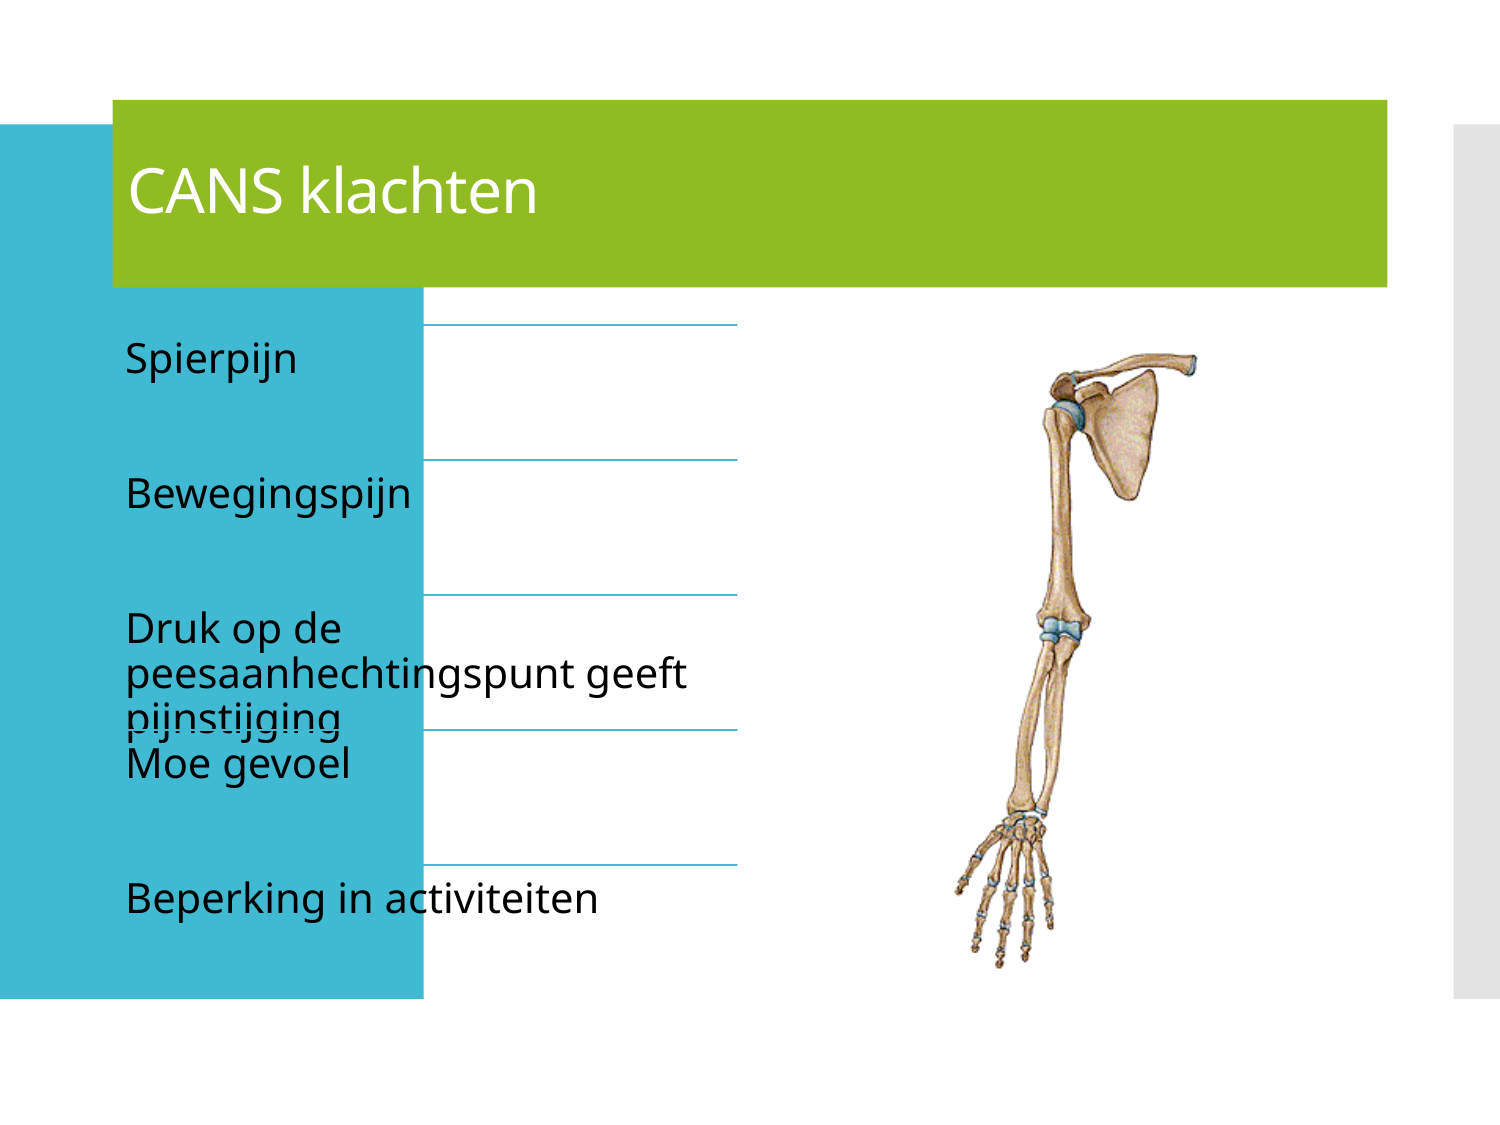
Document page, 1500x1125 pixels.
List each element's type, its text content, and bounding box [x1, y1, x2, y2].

text_box [762, 324, 1388, 1000]
title CANS klachten [112, 99, 1388, 288]
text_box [112, 324, 738, 1001]
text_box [947, 349, 1203, 976]
